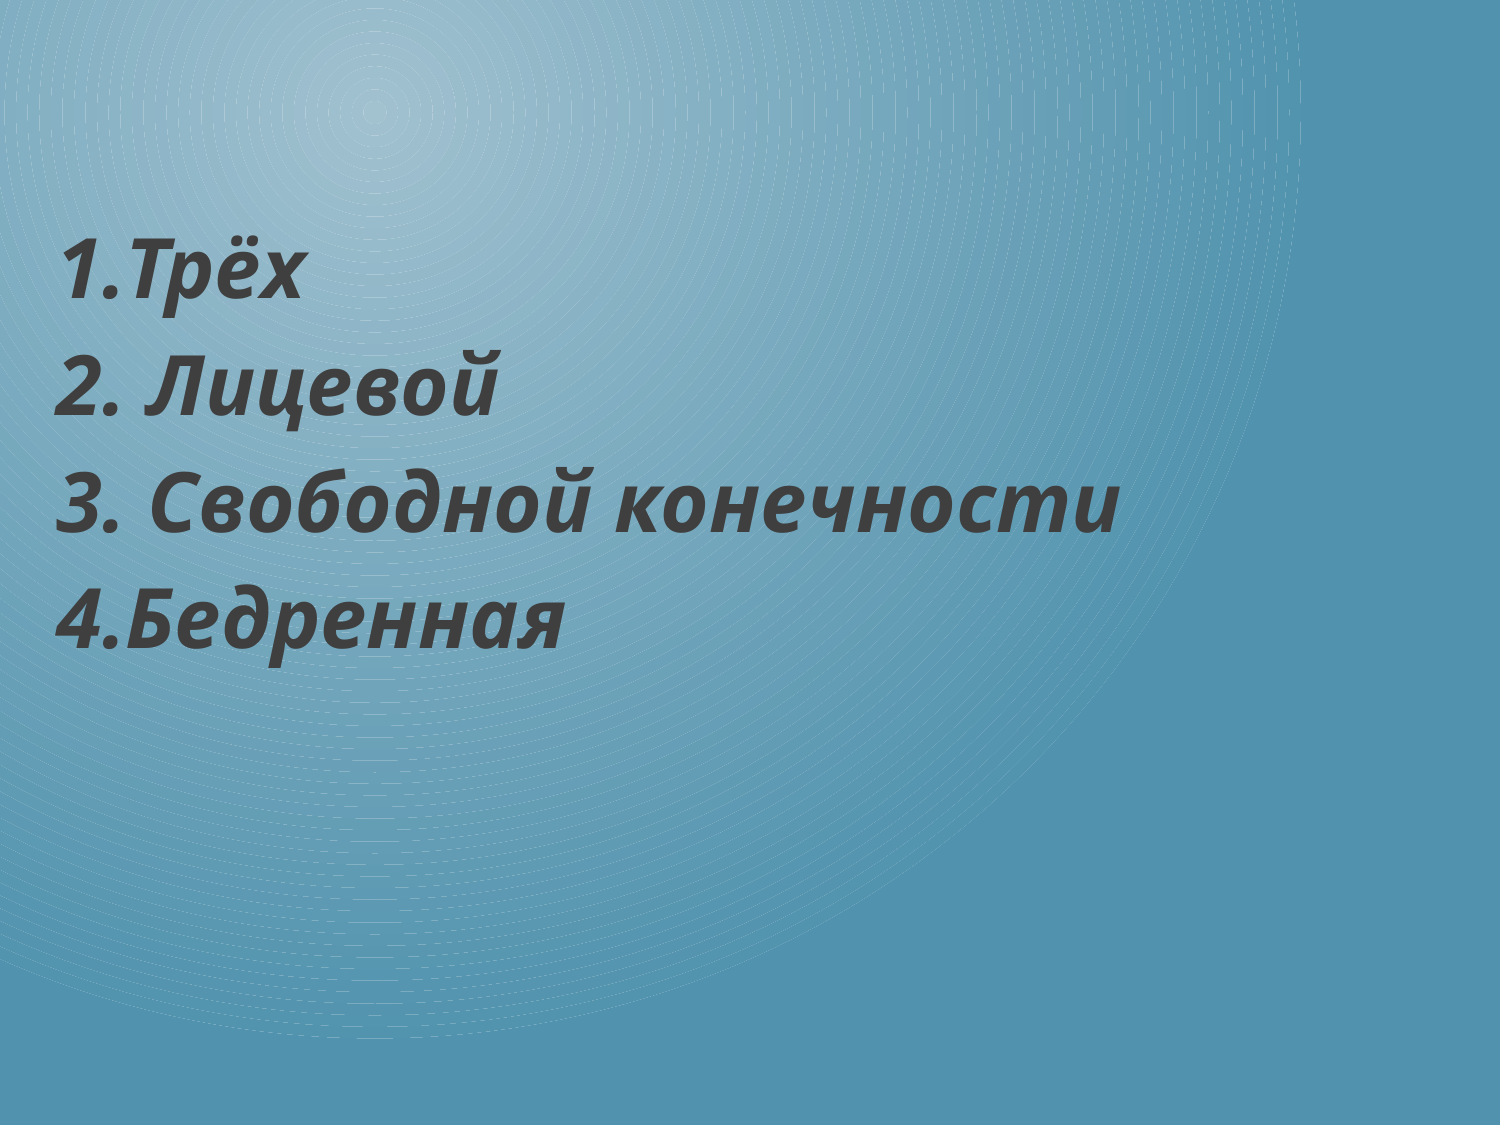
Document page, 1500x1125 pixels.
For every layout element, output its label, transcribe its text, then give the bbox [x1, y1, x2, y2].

list Трёх Лицевой Свободной конечности Бедренная [41, 208, 1459, 788]
